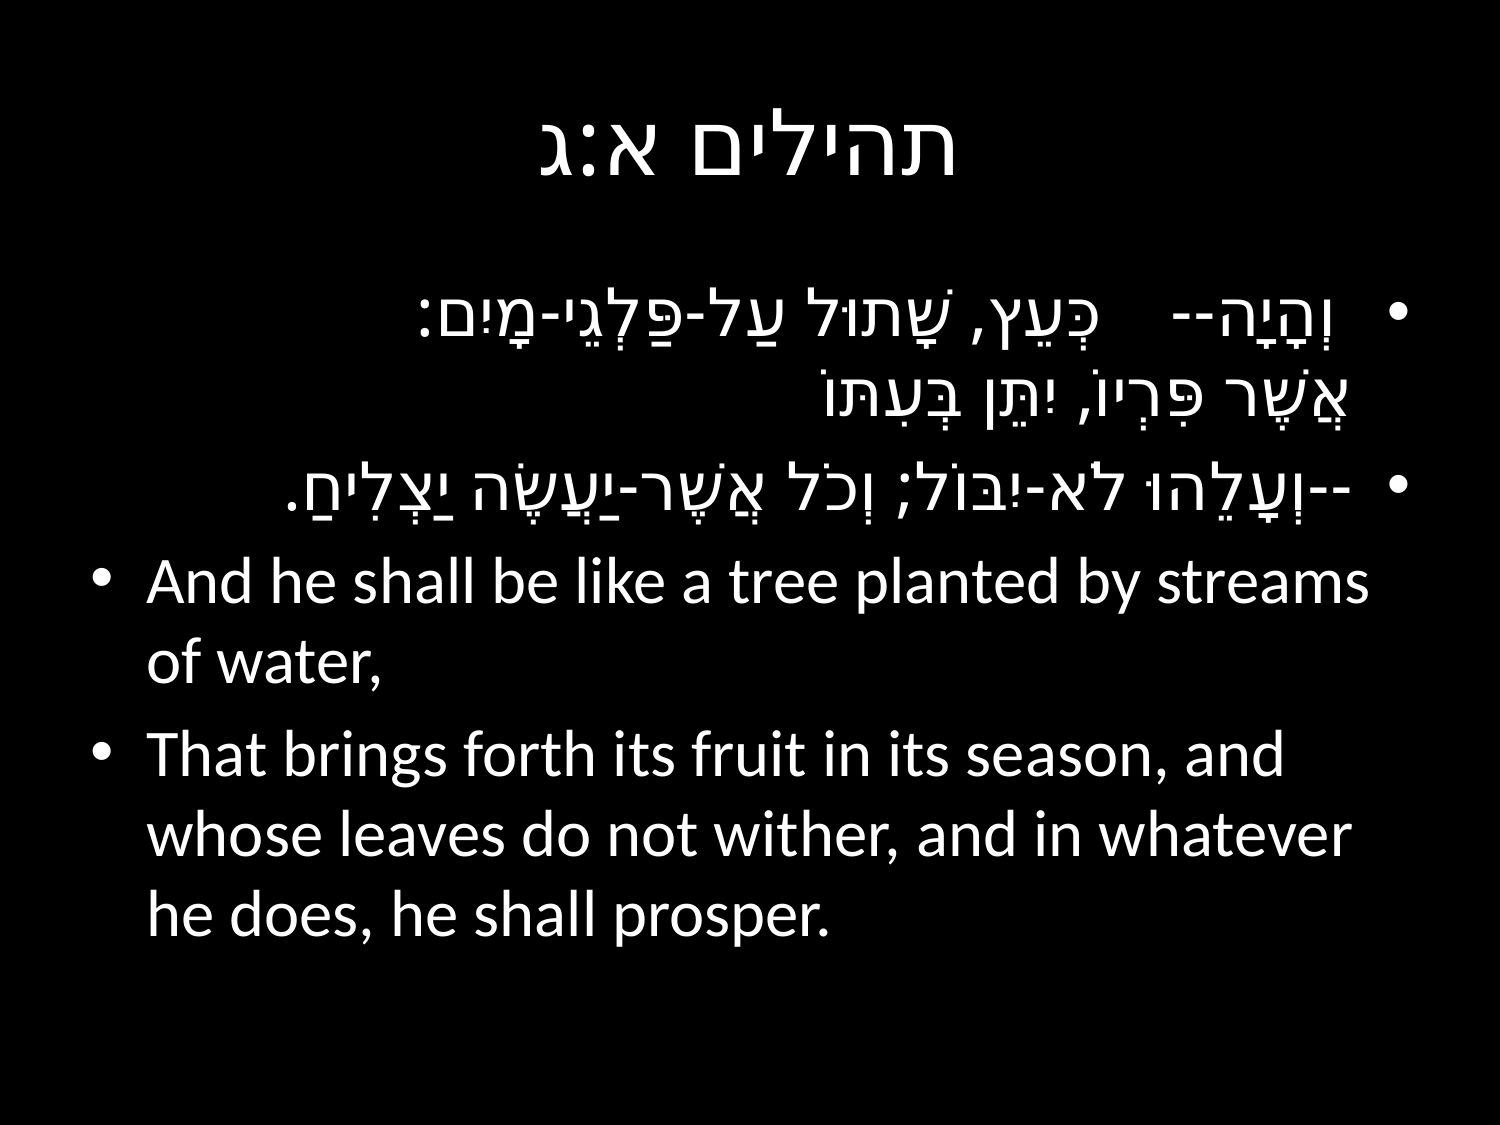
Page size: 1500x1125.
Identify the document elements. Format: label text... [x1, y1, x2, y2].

title תהילים א:ג [75, 45, 1425, 233]
list וְהָיָה-- כְּעֵץ, שָׁתוּל עַל-פַּלְגֵי-מָיִם: אֲשֶׁר פִּרְיוֹ, יִתֵּן בְּעִתּוֹ --וְעָלֵהוּ לֹא-יִבּוֹל; וְכֹל אֲשֶׁר-יַעֲשֶׂה יַצְלִיחַ. And he shall be like a tree planted by streams of water, That brings forth its fruit in its season, and whose leaves do not wither, and in whatever he does, he shall prosper. [75, 262, 1425, 1005]
